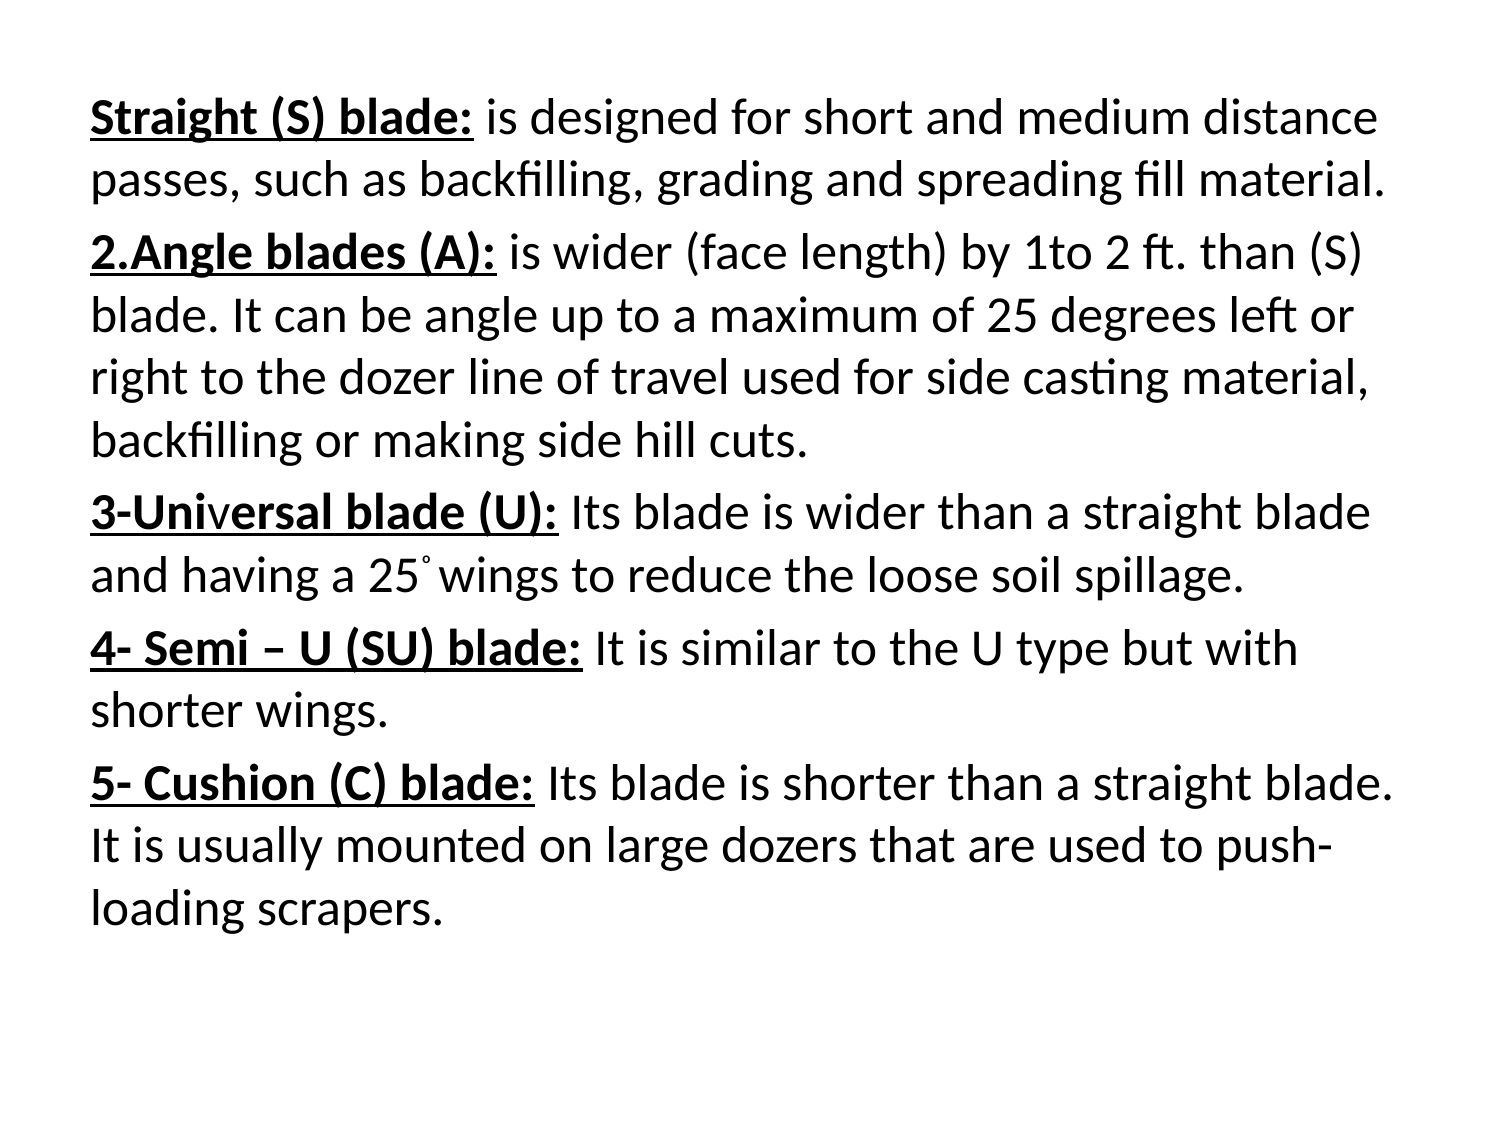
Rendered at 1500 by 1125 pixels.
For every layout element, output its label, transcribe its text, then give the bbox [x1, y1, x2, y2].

list Straight (S) blade: is designed for short and medium distance passes, such as backfilling, grading and spreading fill material. 2.Angle blades (A): is wider (face length) by 1to 2 ft. than (S) blade. It can be angle up to a maximum of 25 degrees left or right to the dozer line of travel used for side casting material, backfilling or making side hill cuts. 3-Universal blade (U): Its blade is wider than a straight blade and having a 25ᵒ wings to reduce the loose soil spillage. 4- Semi – U (SU) blade: It is similar to the U type but with shorter wings. 5- Cushion (C) blade: Its blade is shorter than a straight blade. It is usually mounted on large dozers that are used to push-loading scrapers. [75, 75, 1425, 1005]
